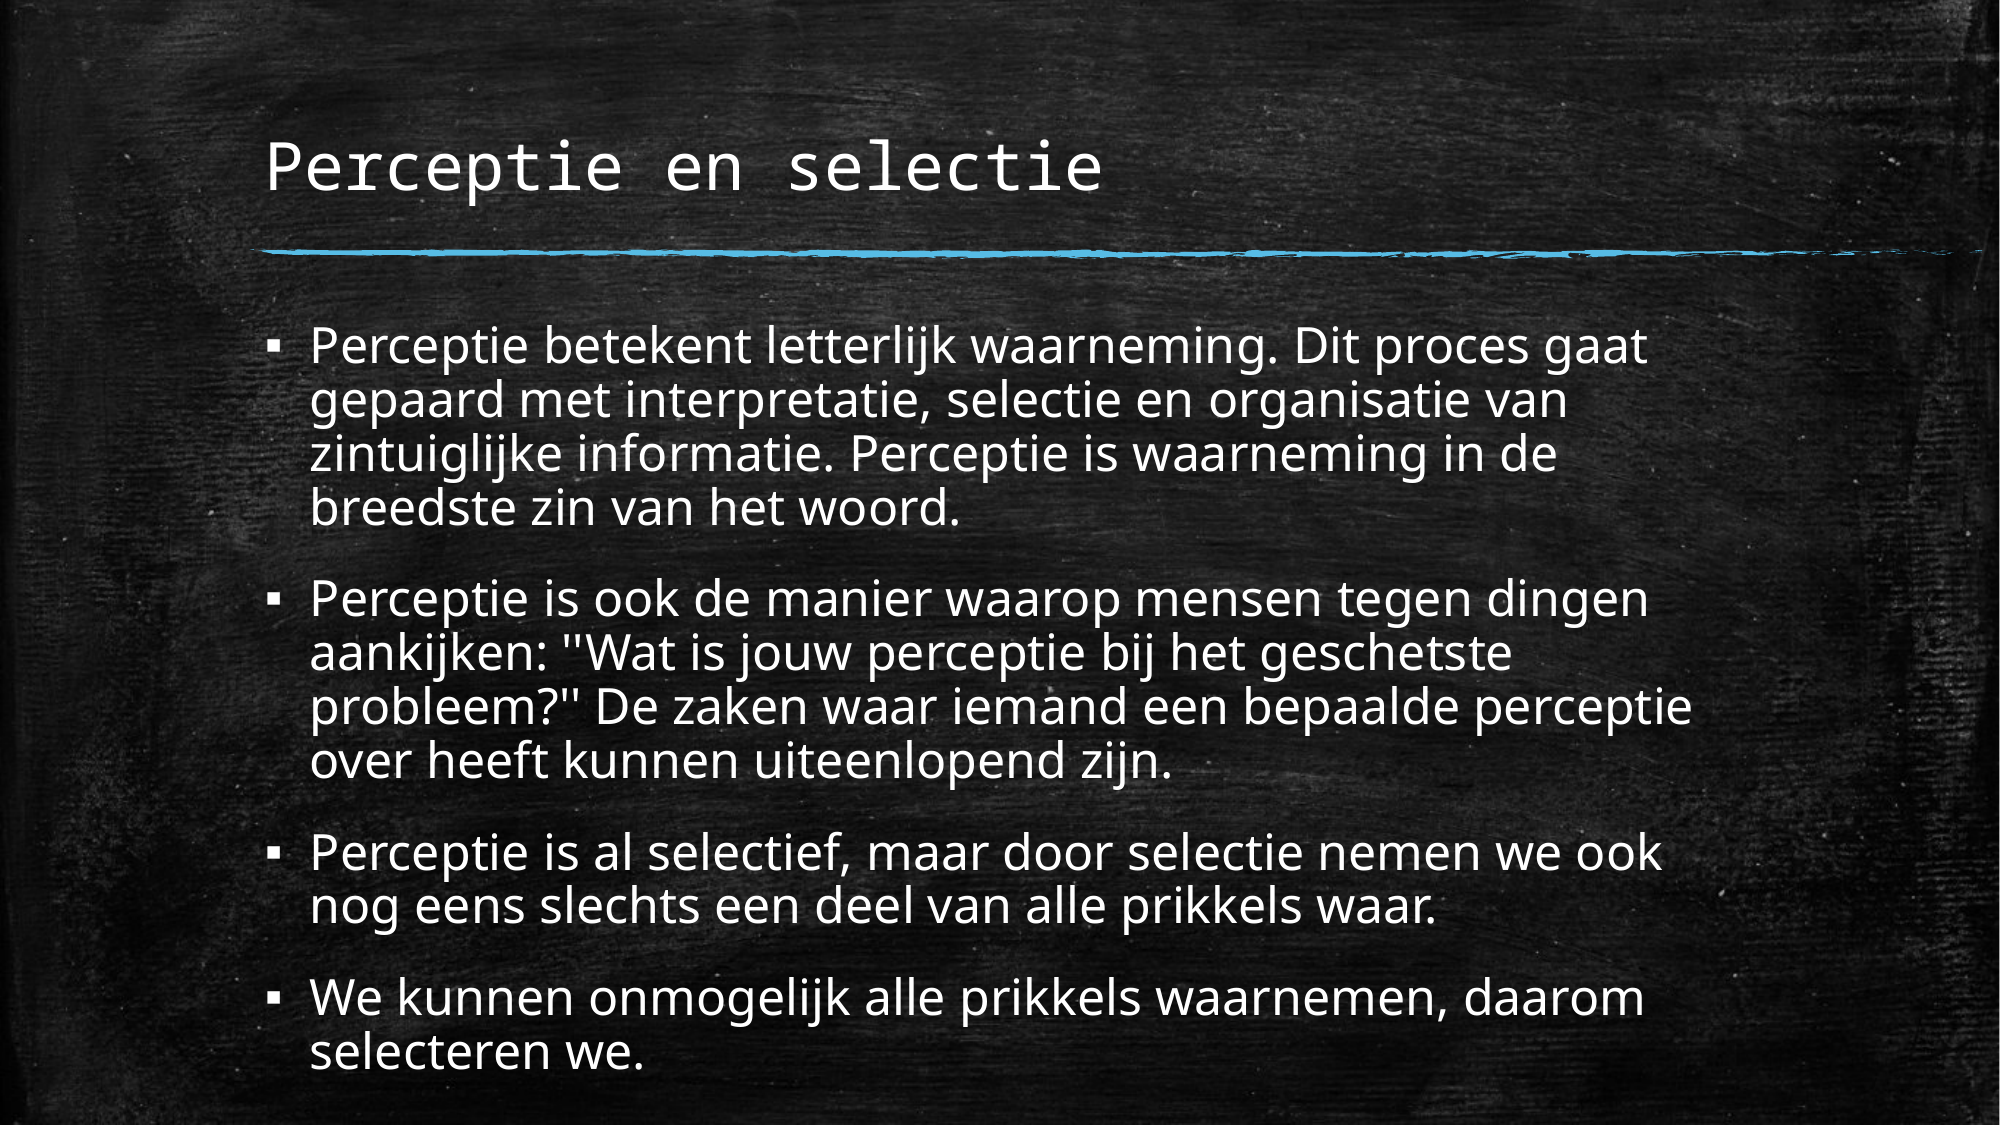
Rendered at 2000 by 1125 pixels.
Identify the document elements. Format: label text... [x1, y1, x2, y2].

title Perceptie en selectie [249, 45, 1750, 213]
list Perceptie betekent letterlijk waarneming. Dit proces gaat gepaard met interpretatie, selectie en organisatie van zintuiglijke informatie. Perceptie is waarneming in de breedste zin van het woord. Perceptie is ook de manier waarop mensen tegen dingen aankijken: ''Wat is jouw perceptie bij het geschetste probleem?'' De zaken waar iemand een bepaalde perceptie over heeft kunnen uiteenlopend zijn. Perceptie is al selectief, maar door selectie nemen we ook nog eens slechts een deel van alle prikkels waar. We kunnen onmogelijk alle prikkels waarnemen, daarom selecteren we. [249, 312, 1750, 1013]
